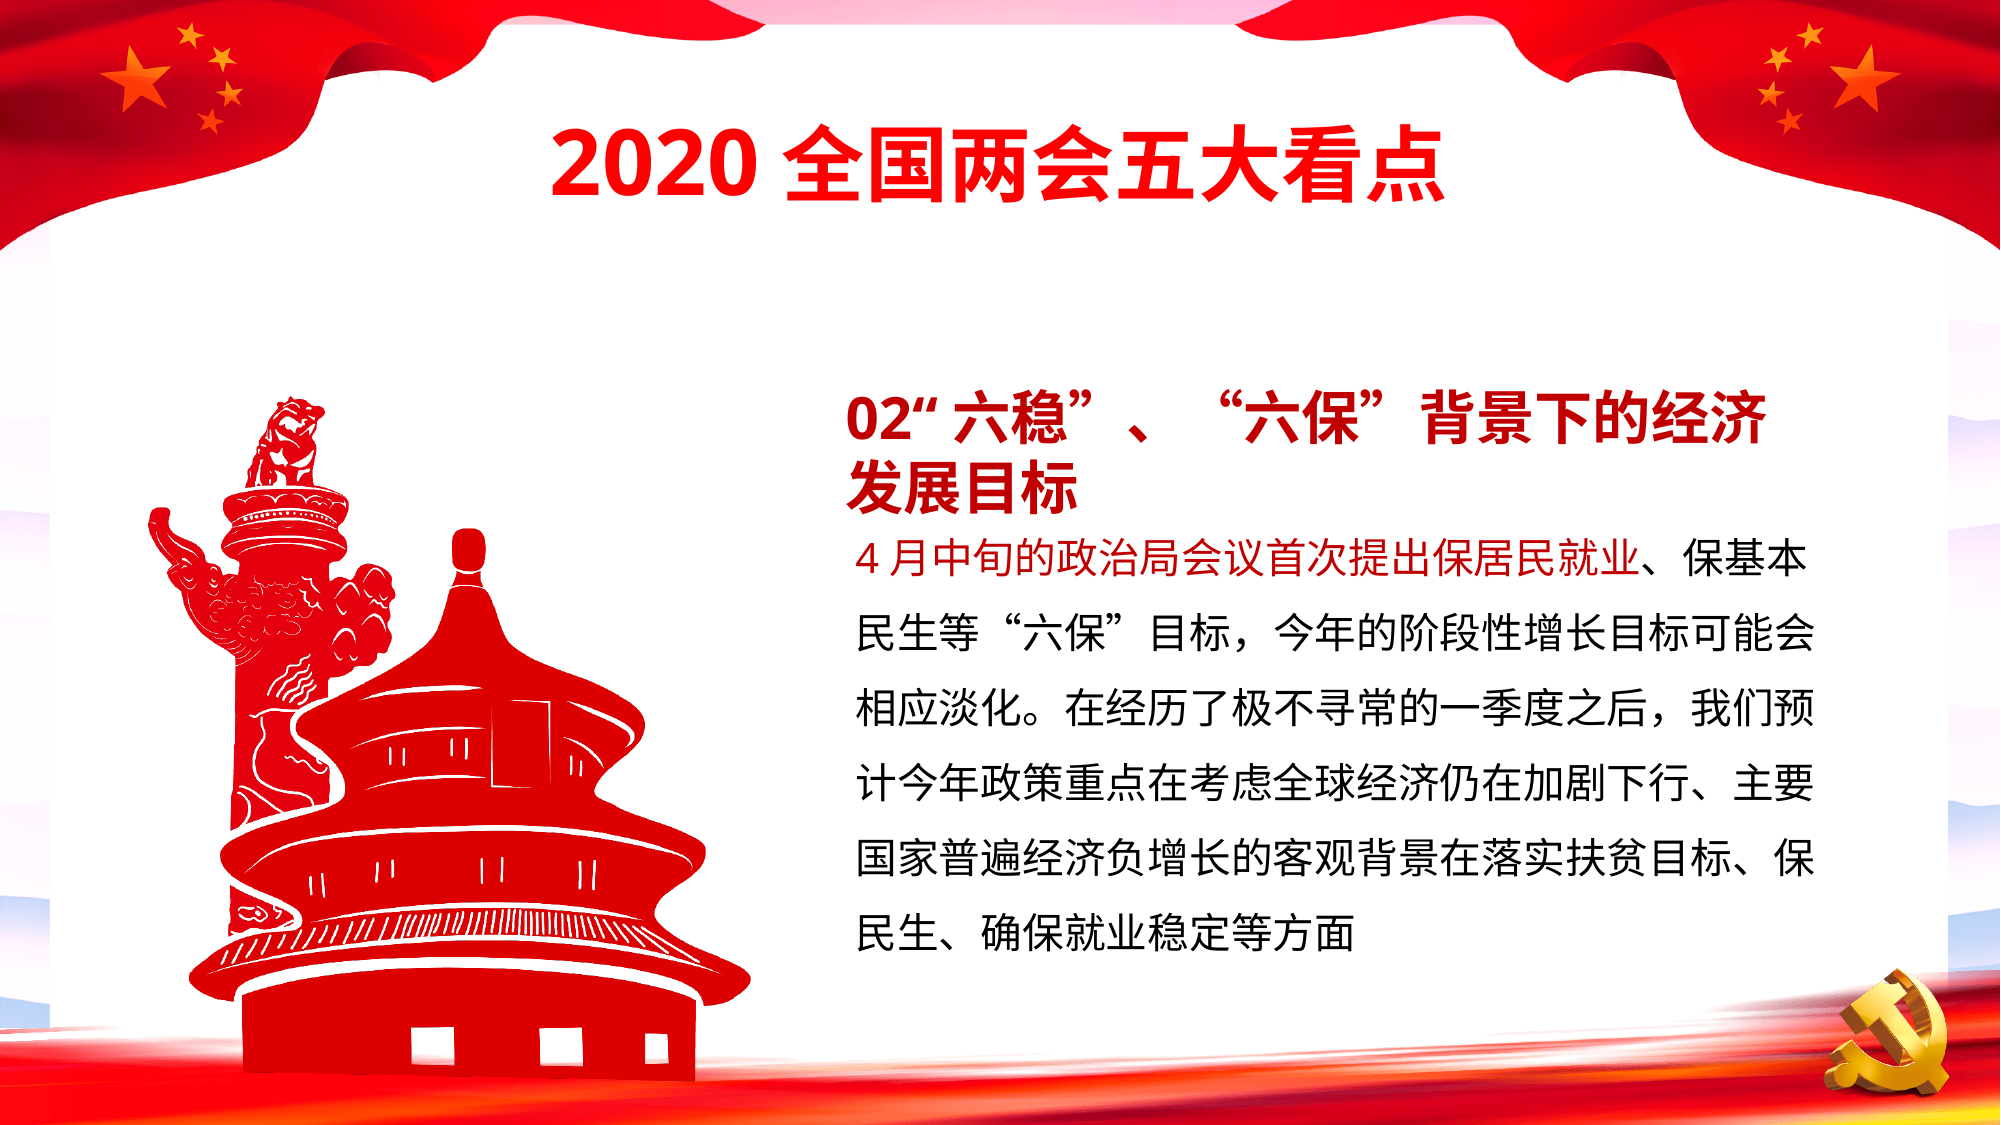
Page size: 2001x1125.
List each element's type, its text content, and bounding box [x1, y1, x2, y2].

picture [0, 0, 2000, 1125]
text_box 02“六稳”、“六保”背景下的经济发展目标 [841, 374, 1835, 529]
text_box 4月中旬的政治局会议首次提出保居民就业、保基本民生等“六保”目标，今年的阶段性增长目标可能会相应淡化。在经历了极不寻常的一季度之后，我们预计今年政策重点在考虑全球经济仍在加剧下行、主要国家普遍经济负增长的客观背景在落实扶贫目标、保民生、确保就业稳定等方面 [841, 499, 1861, 965]
